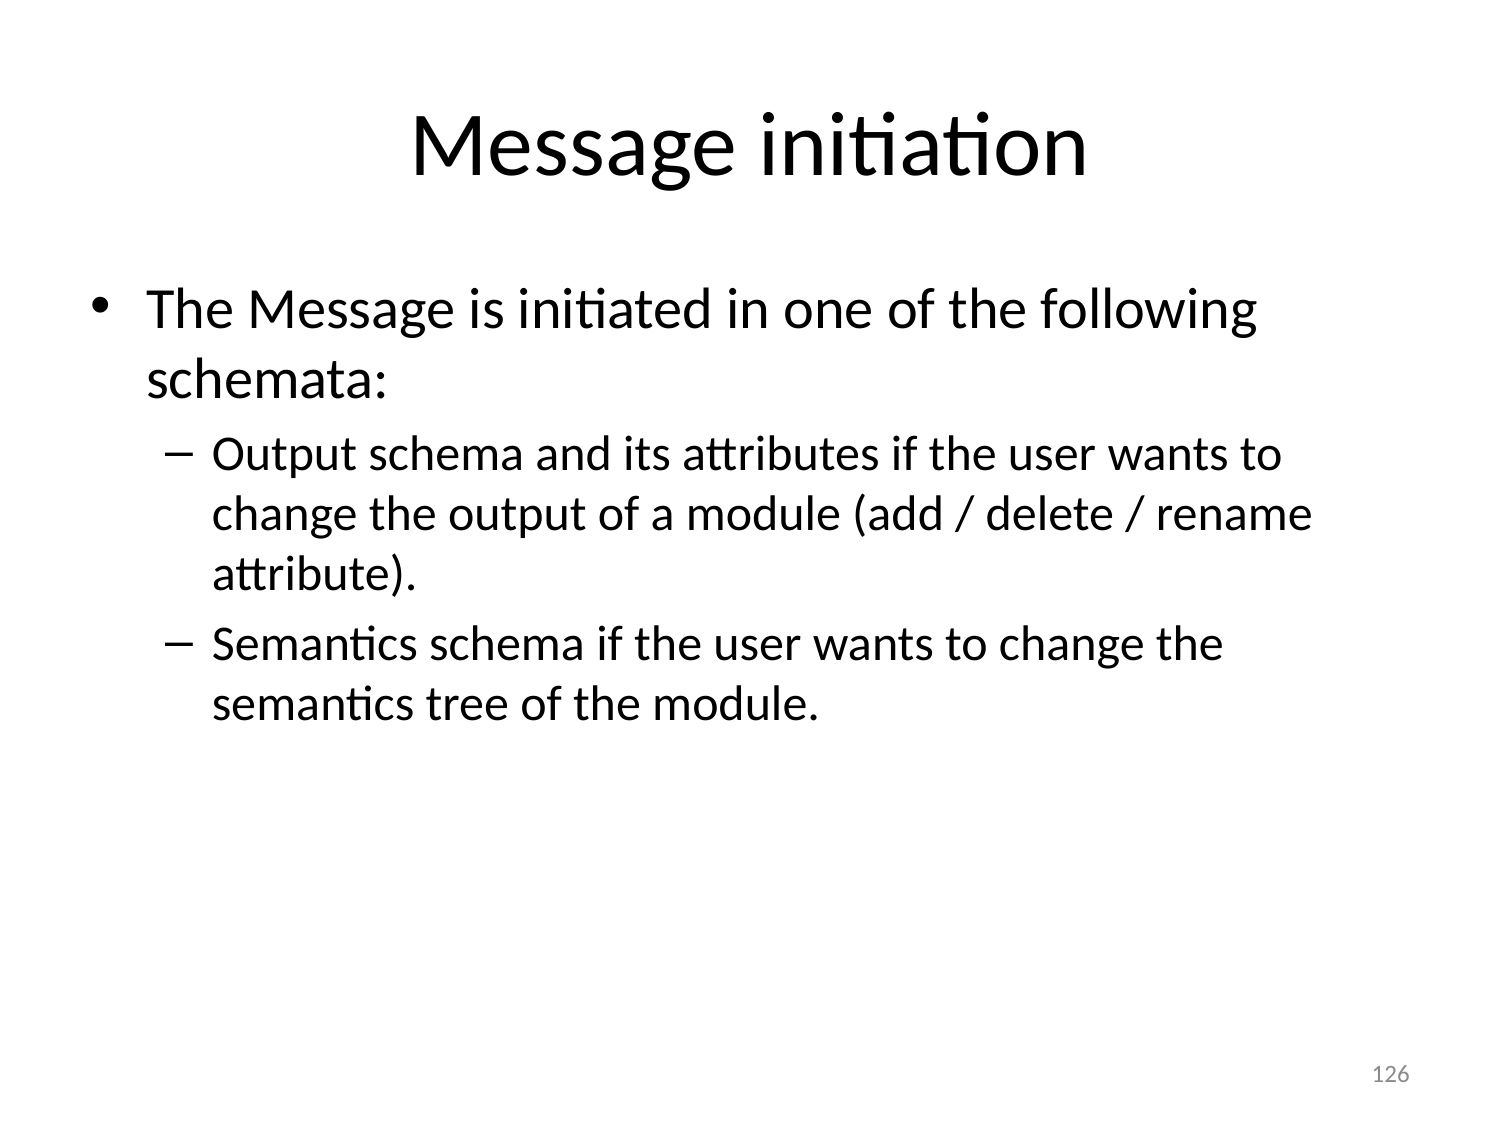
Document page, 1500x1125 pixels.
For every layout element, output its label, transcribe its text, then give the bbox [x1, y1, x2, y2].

title Message initiation [75, 45, 1425, 233]
list The Message is initiated in one of the following schemata: Output schema and its attributes if the user wants to change the output of a module (add / delete / rename attribute). Semantics schema if the user wants to change the semantics tree of the module. [75, 262, 1425, 1005]
slide_number 126 [1074, 1042, 1425, 1103]
